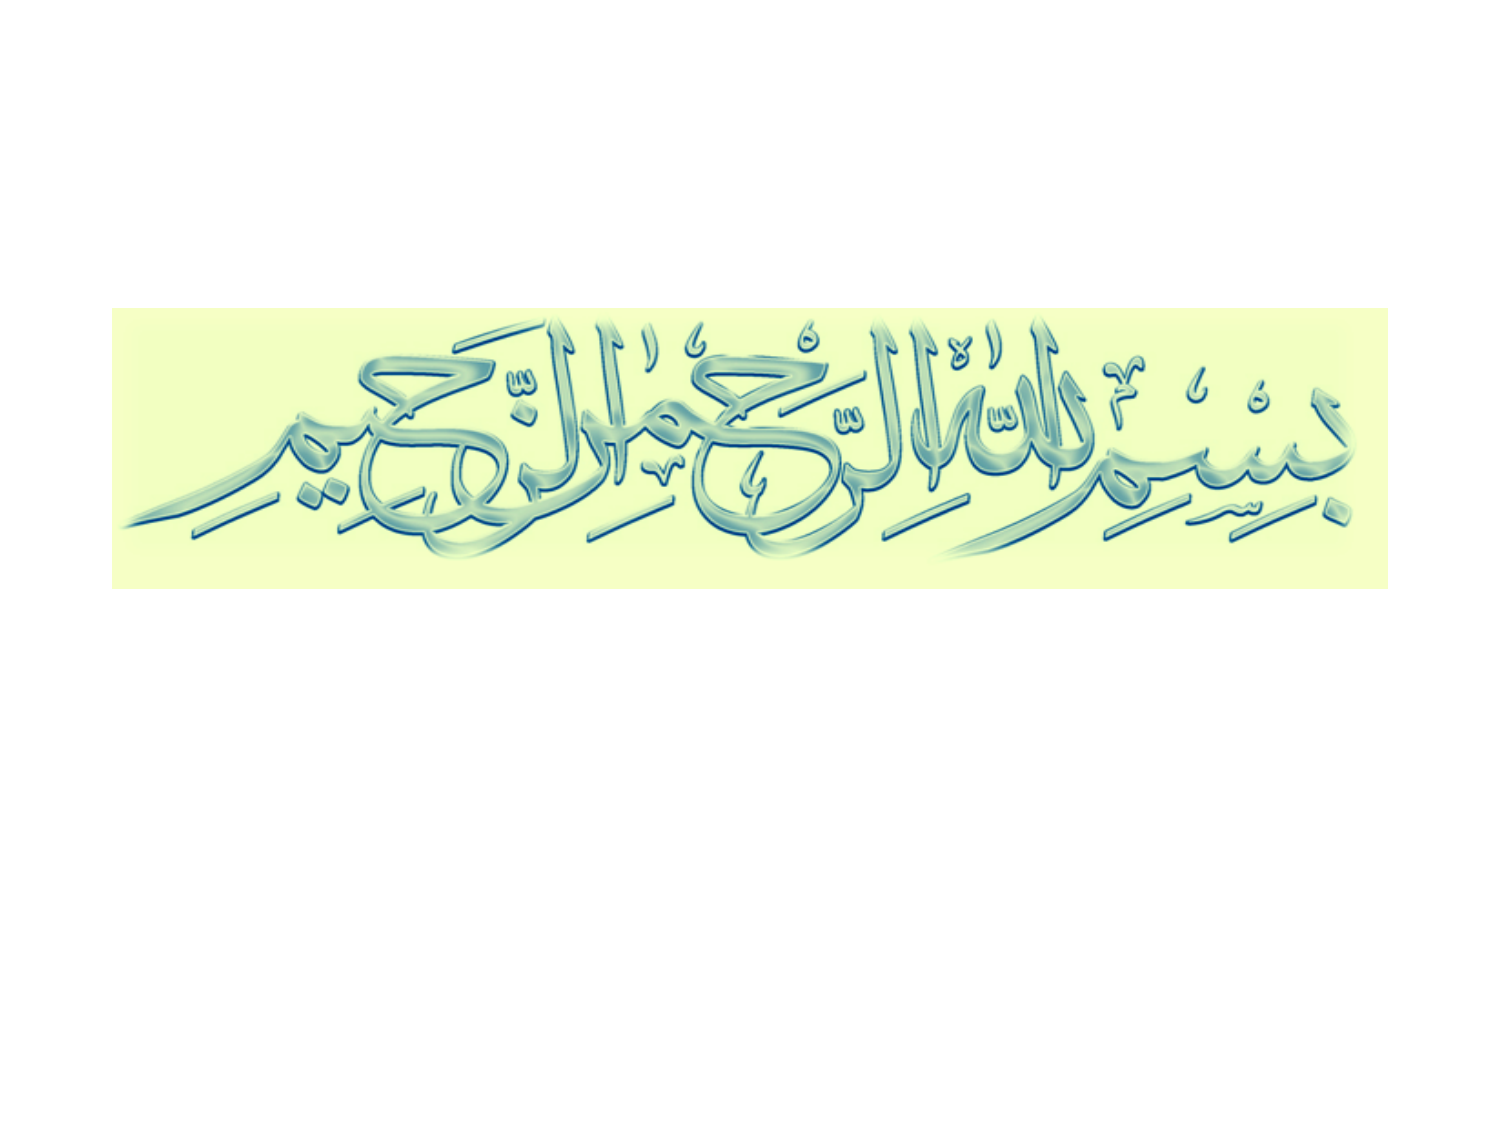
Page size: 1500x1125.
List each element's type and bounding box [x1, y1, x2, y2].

picture [112, 308, 1388, 589]
